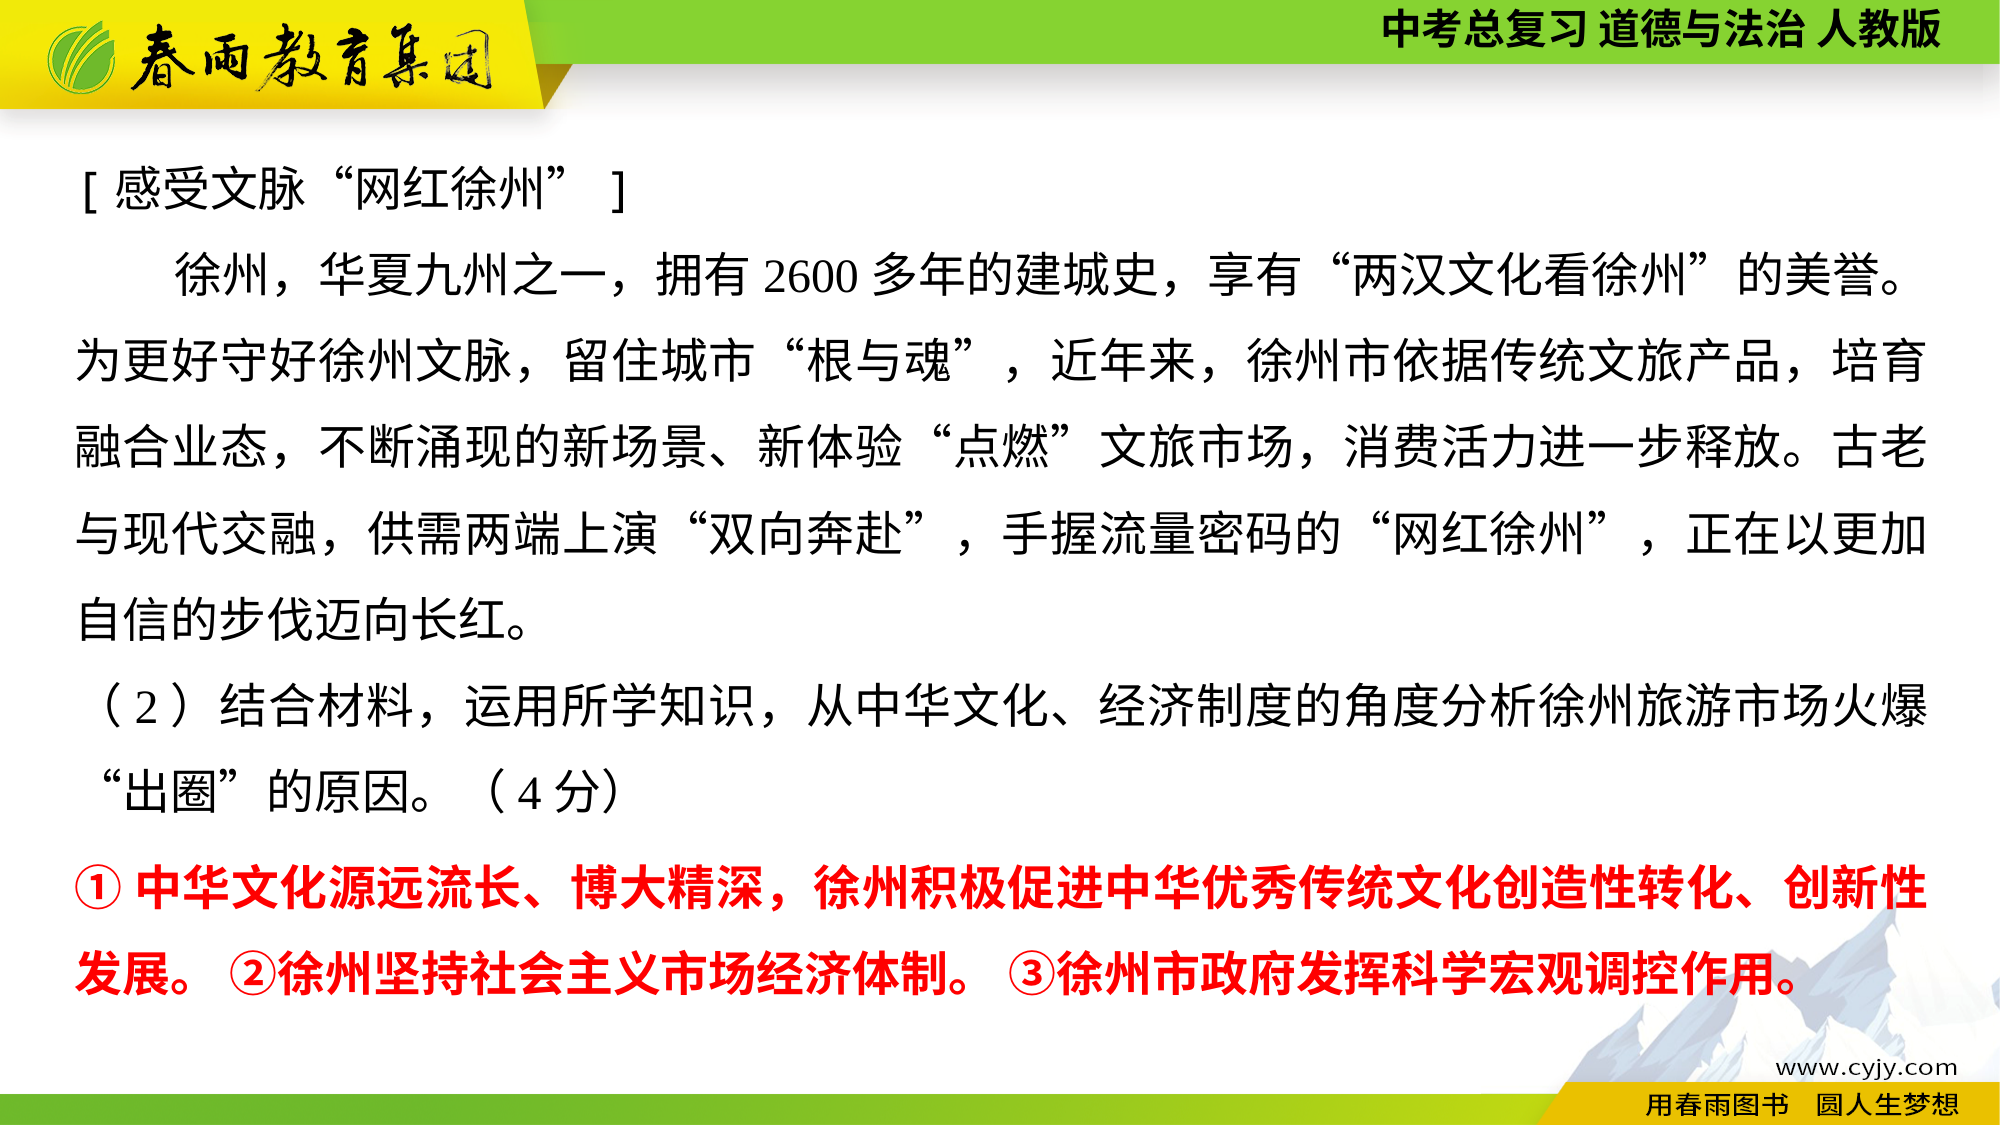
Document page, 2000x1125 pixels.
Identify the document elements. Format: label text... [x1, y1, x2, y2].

text_box ①中华文化源远流长、博大精深，徐州积极促进中华优秀传统文化创造性转化、创新性发展。 ②徐州坚持社会主义市场经济体制。 ③徐州市政府发挥科学宏观调控作用。 [59, 821, 1944, 1009]
list [感受文脉“网红徐州”] 徐州，华夏九州之一，拥有2600多年的建城史，享有“两汉文化看徐州”的美誉。为更好守好徐州文脉，留住城市“根与魂”，近年来，徐州市依据传统文旅产品，培育融合业态，不断涌现的新场景、新体验“点燃”文旅市场，消费活力进一步释放。古老与现代交融，供需两端上演“双向奔赴”，手握流量密码的“网红徐州”，正在以更加自信的步伐迈向长红。 （2）结合材料，运用所学知识，从中华文化、经济制度的角度分析徐州旅游市场火爆“出圈”的原因。（4分） [59, 122, 1944, 821]
picture [0, 0, 2000, 1125]
